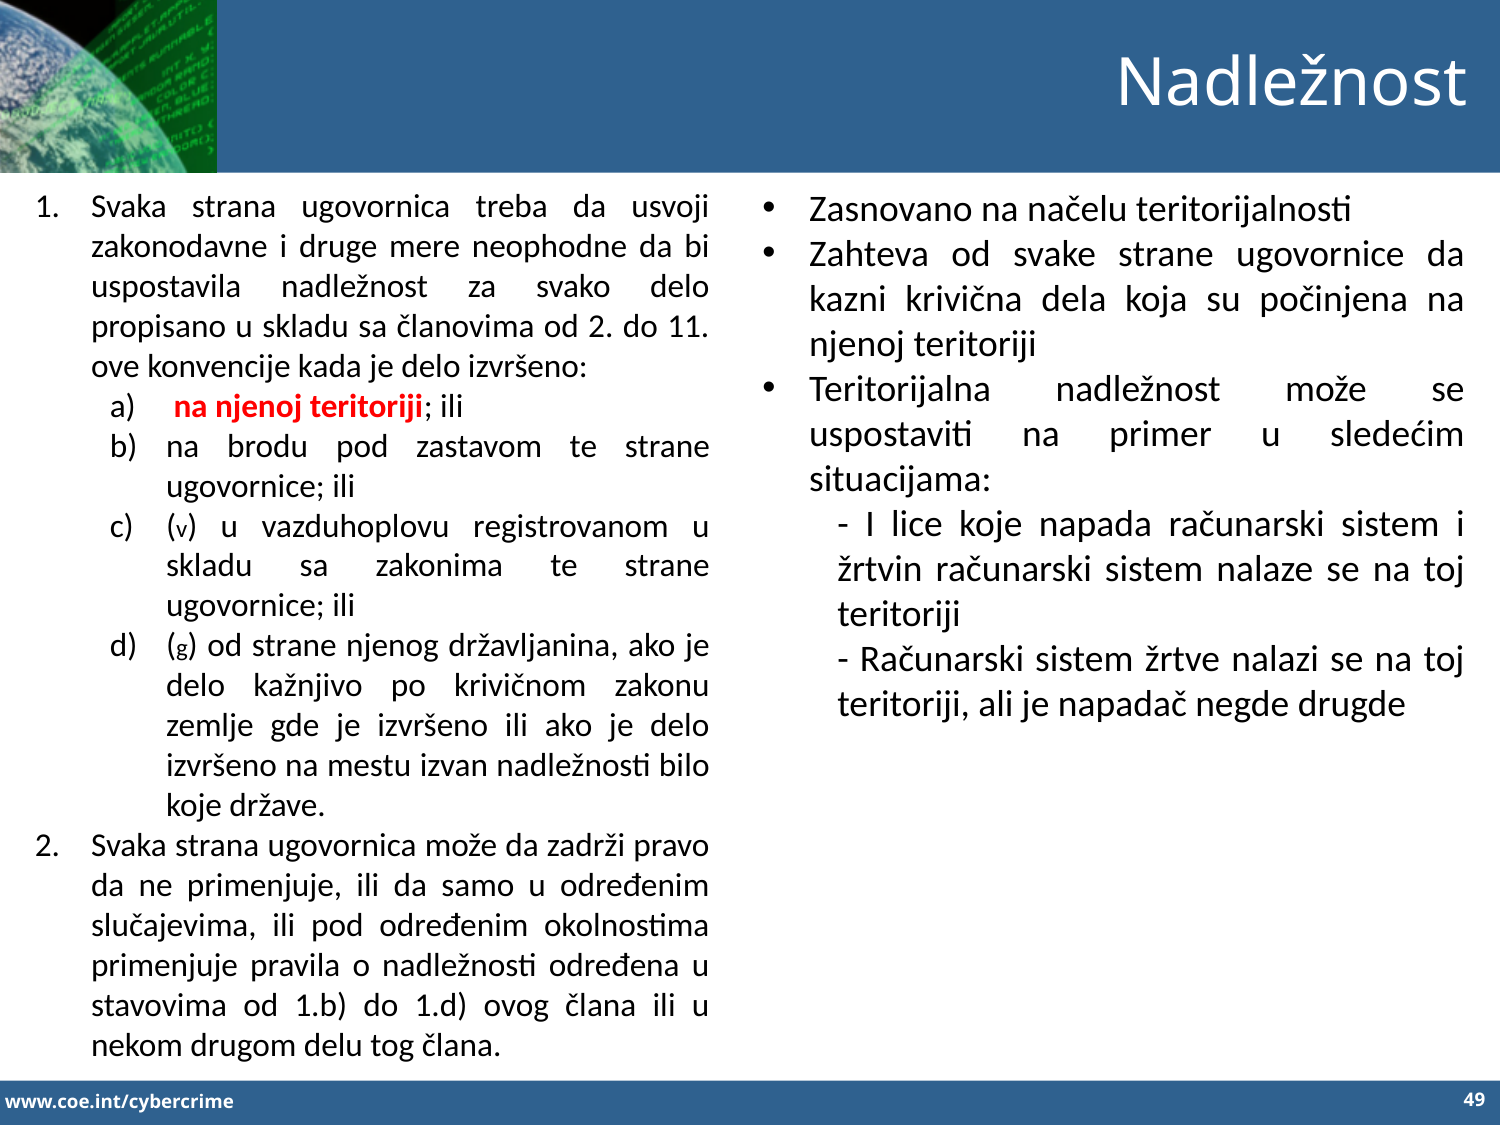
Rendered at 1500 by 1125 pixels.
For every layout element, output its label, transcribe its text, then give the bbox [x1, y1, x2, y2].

text_box Svaka strana ugovornica treba da usvoji zakonodavne i druge mere neophodne da bi uspostavila nadležnost za svako delo propisano u skladu sa članovima od 2. do 11. ove konvencije kada je delo izvršeno: na njenoj teritoriji; ili na brodu pod zastavom te strane ugovornice; ili (v) u vazduhoplovu registrovanom u skladu sa zakonima te strane ugovornice; ili (g) od strane njenog državljanina, ako je delo kažnjivo po krivičnom zakonu zemlje gde je izvršeno ili ako je delo izvršeno na mestu izvan nadležnosti bilo koje države. Svaka strana ugovornica može da zadrži pravo da ne primenjuje, ili da samo u određenim slučajevima, ili pod određenim okolnostima primenjuje pravila o nadležnosti određena u stavovima od 1.b) do 1.d) ovog člana ili u nekom drugom delu tog člana. [19, 176, 726, 1070]
picture [0, 0, 217, 173]
text_box Zasnovano na načelu teritorijalnosti Zahteva od svake strane ugovornice da kazni krivična dela koja su počinjena na njenoj teritoriji Teritorijalna nadležnost može se uspostaviti na primer u sledećim situacijama: - I lice koje napada računarski sistem i žrtvin računarski sistem nalaze se na toj teritoriji - Računarski sistem žrtve nalazi se na toj teritoriji, ali je napadač negde drugde [747, 176, 1480, 732]
text_box Nadležnost [230, 31, 1483, 126]
